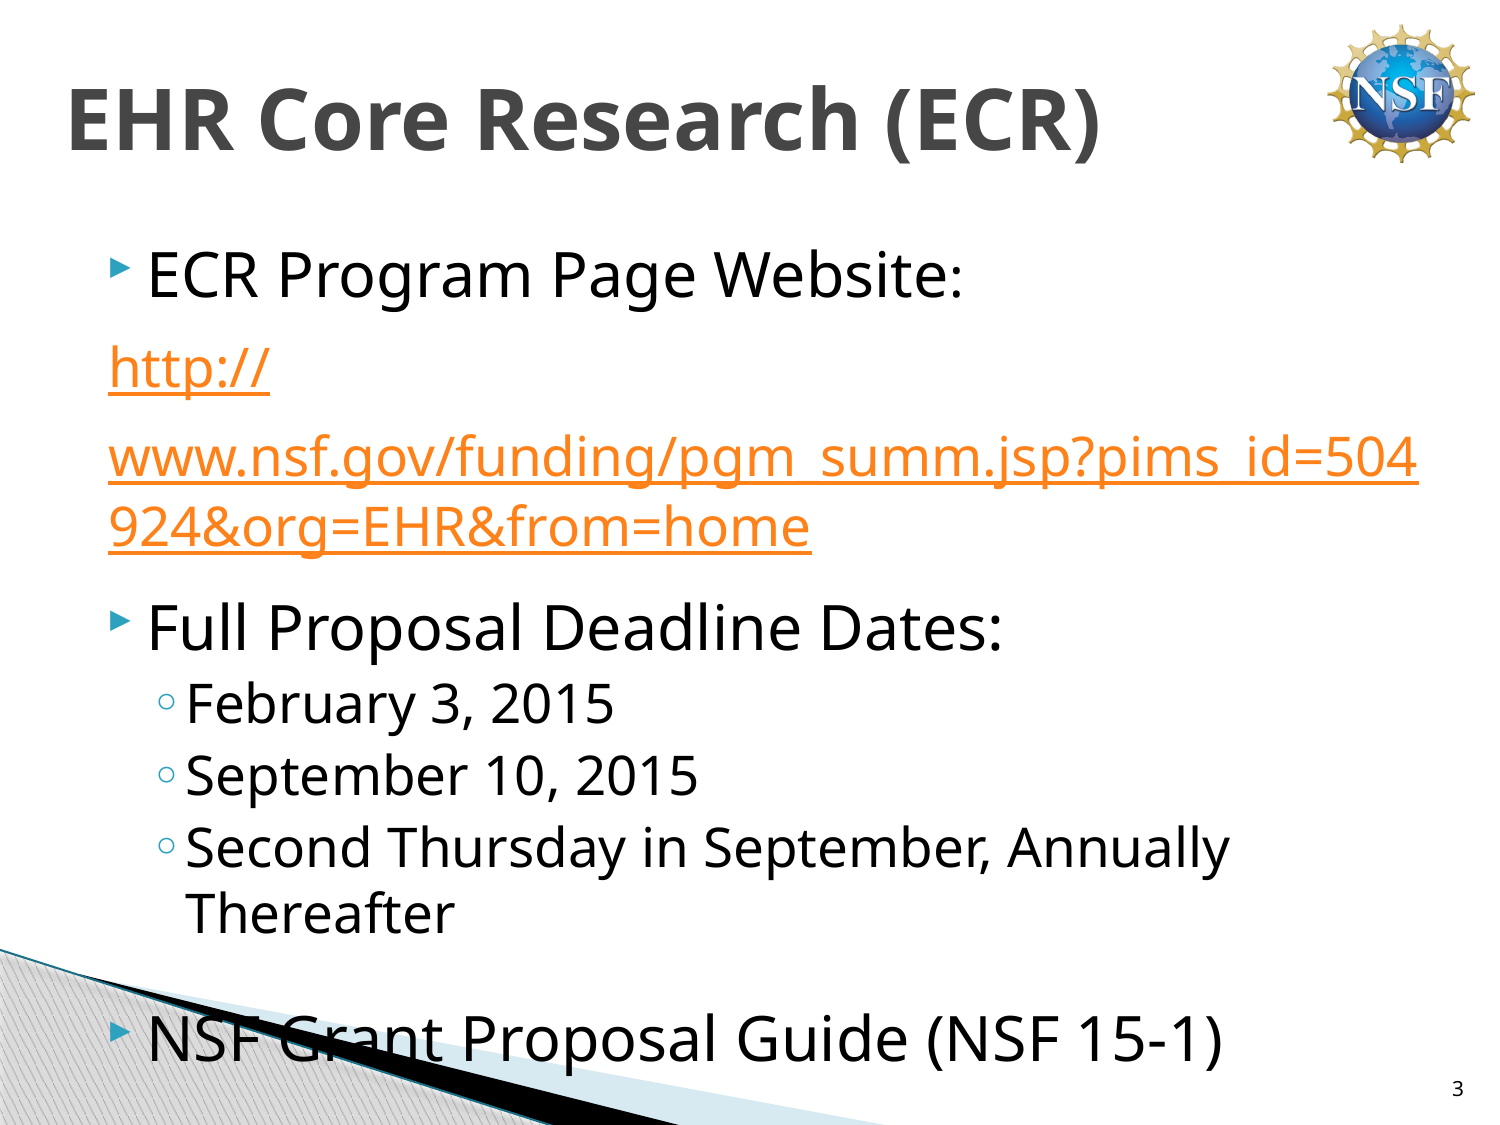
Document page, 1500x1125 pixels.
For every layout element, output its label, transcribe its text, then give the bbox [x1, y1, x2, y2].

title EHR Core Research (ECR) [50, 45, 1288, 188]
slide_number 3 [1418, 1051, 1479, 1112]
picture [1327, 24, 1475, 163]
list ECR Program Page Website: http://www.nsf.gov/funding/pgm_summ.jsp?pims_id=504924&org=EHR&from=home Full Proposal Deadline Dates: February 3, 2015 September 10, 2015 Second Thursday in September, Annually Thereafter NSF Grant Proposal Guide (NSF 15-1) [75, 212, 1438, 1013]
